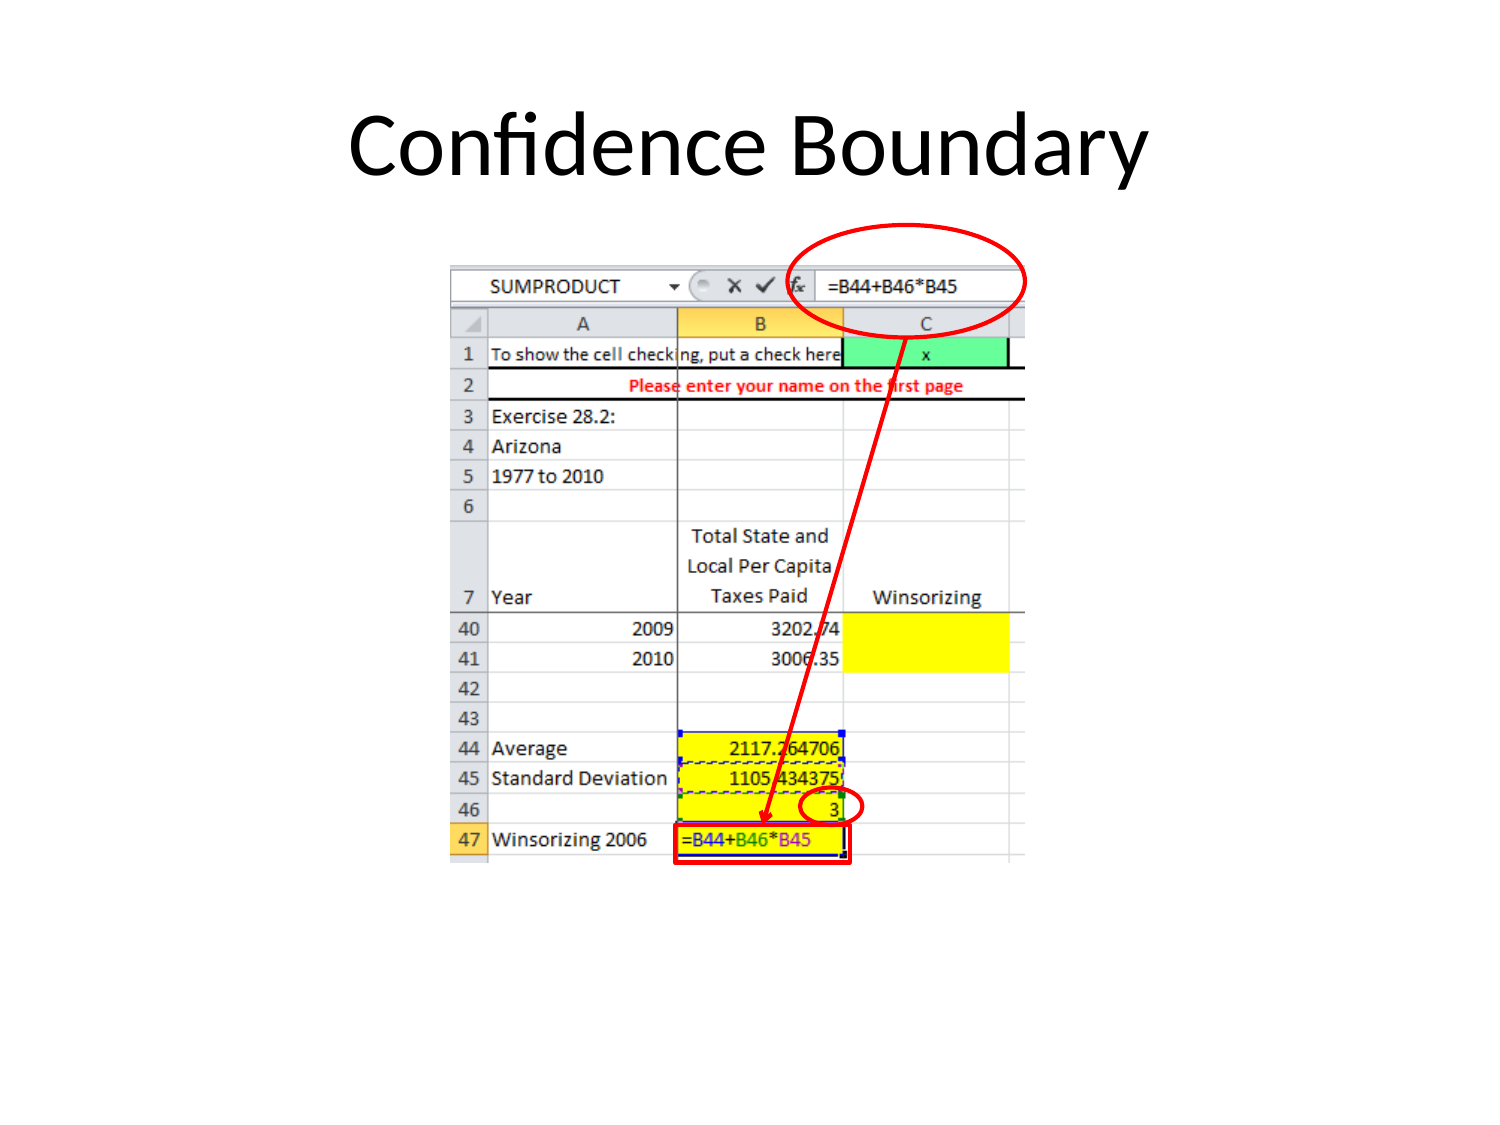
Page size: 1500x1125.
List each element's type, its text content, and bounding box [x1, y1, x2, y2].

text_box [762, 337, 907, 826]
title Confidence Boundary [75, 45, 1425, 233]
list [449, 264, 1026, 863]
text_box [791, 222, 1022, 263]
